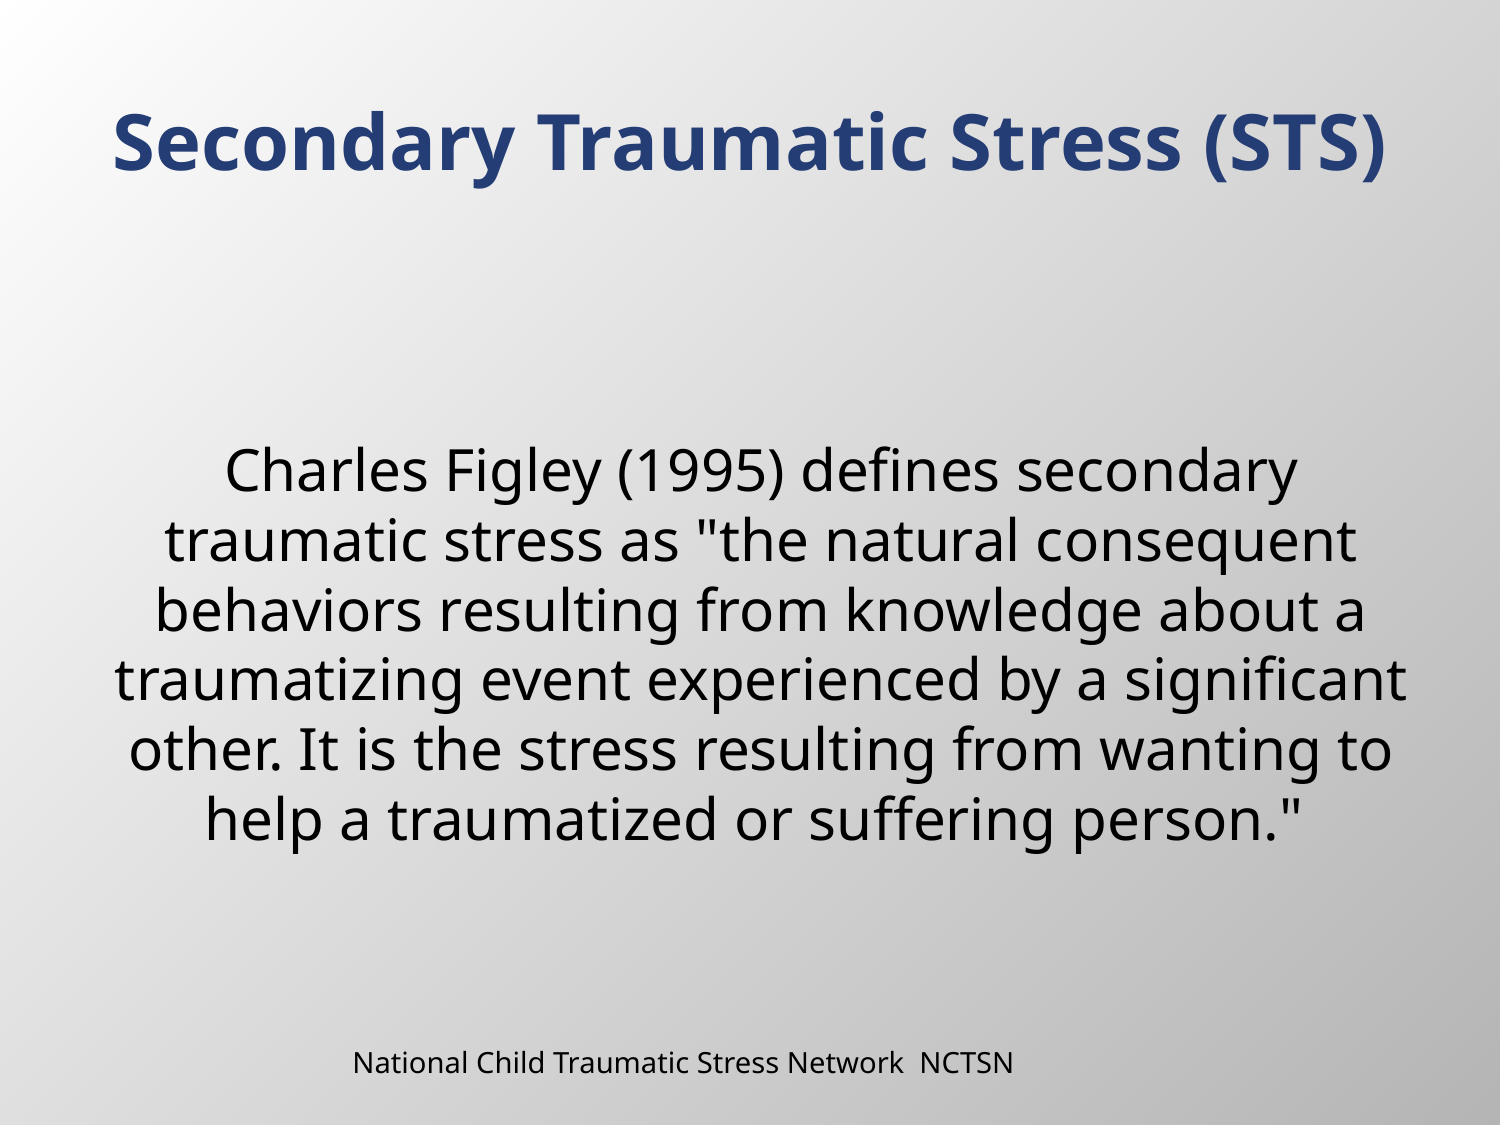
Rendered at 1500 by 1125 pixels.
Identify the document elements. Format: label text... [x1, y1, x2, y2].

title Secondary Traumatic Stress (STS) [75, 45, 1425, 233]
text_box National Child Traumatic Stress Network NCTSN [337, 1037, 1163, 1088]
list Charles Figley (1995) defines secondary traumatic stress as "the natural consequent behaviors resulting from knowledge about a traumatizing event experienced by a significant other. It is the stress resulting from wanting to help a traumatized or suffering person." [75, 262, 1425, 1035]
